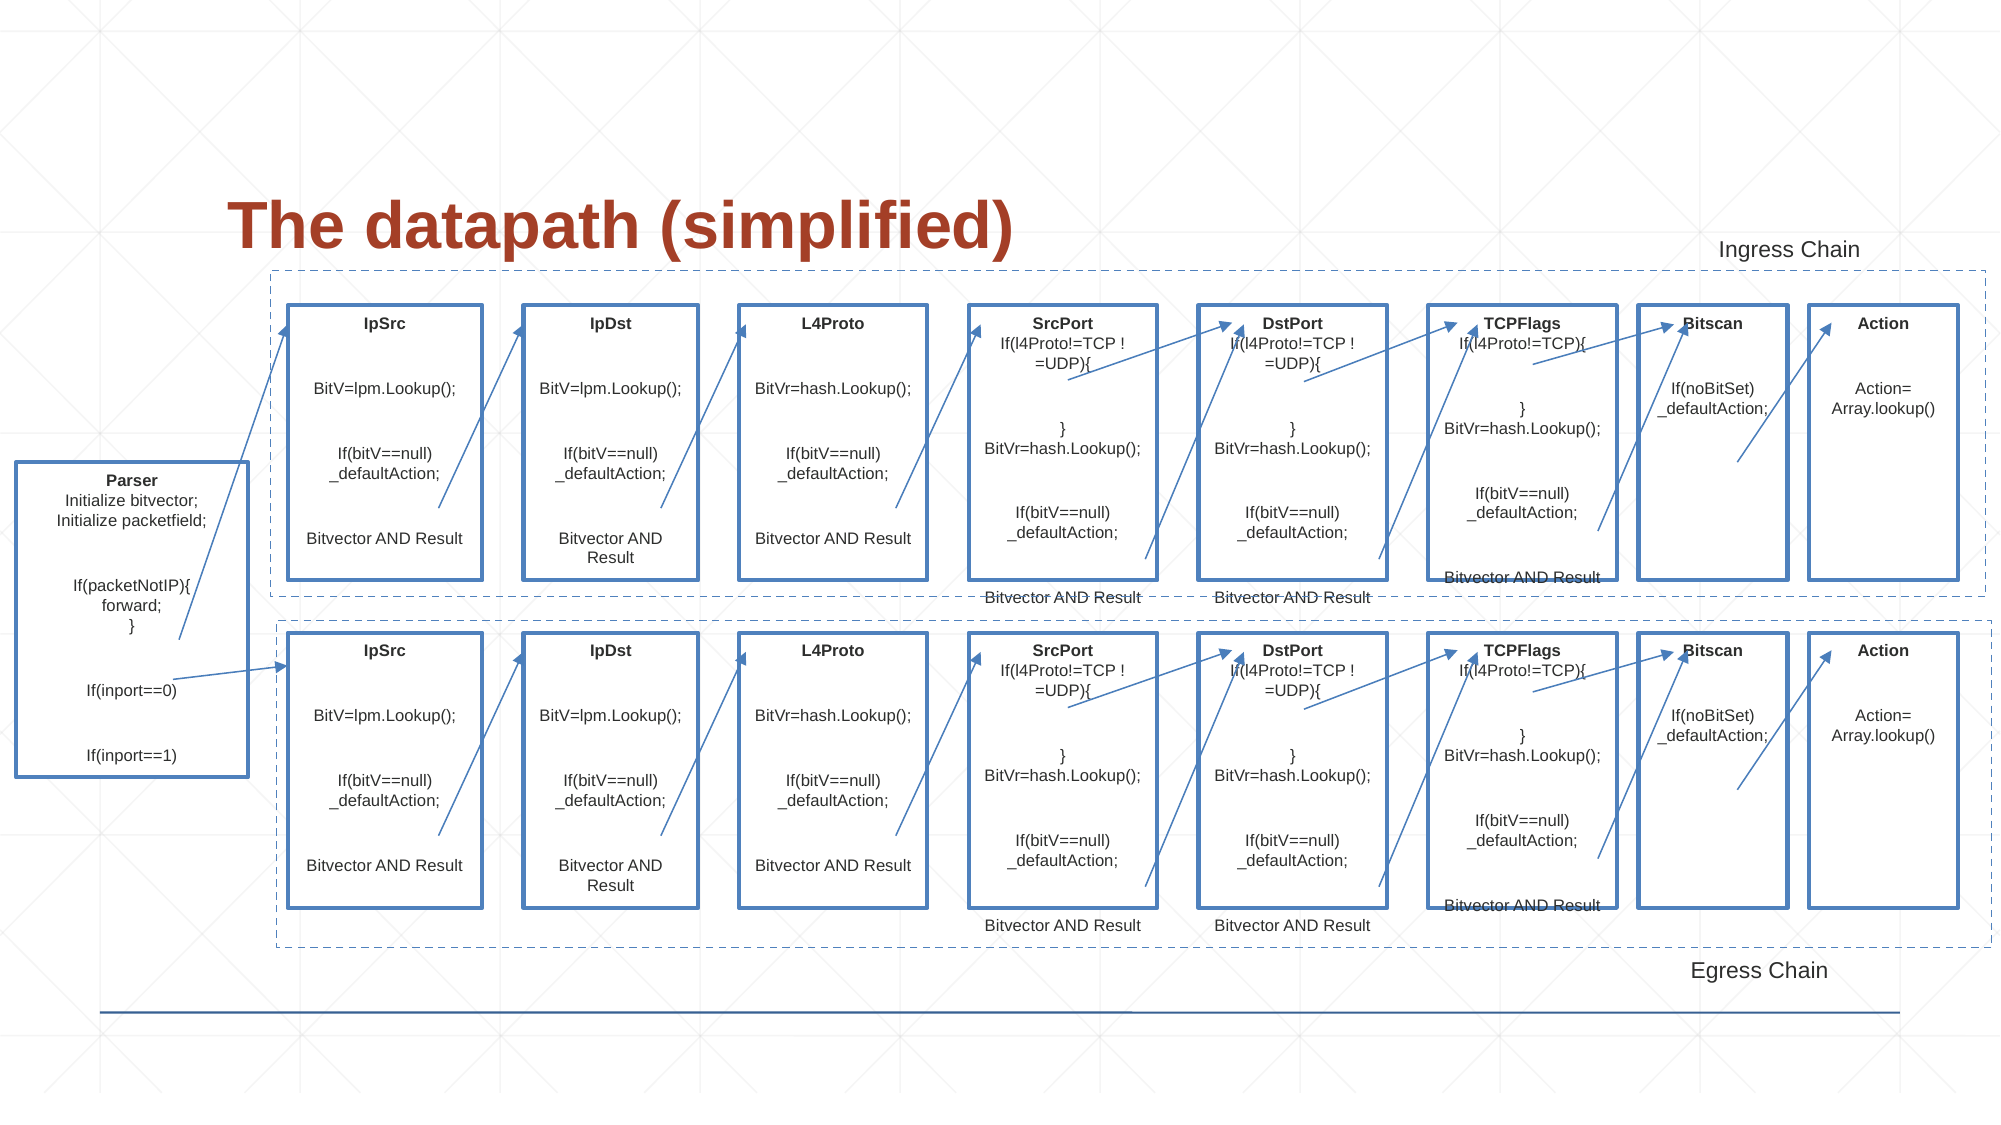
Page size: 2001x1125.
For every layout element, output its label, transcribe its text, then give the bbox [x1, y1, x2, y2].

text_box Egress Chain [1675, 948, 1893, 991]
text_box [172, 661, 276, 681]
text_box Parser Initialize bitvector; Initialize packetfield; If(packetNotIP){ forward; } If(inport==0) If(inport==1) [14, 460, 250, 779]
text_box [268, 268, 1988, 599]
text_box [178, 378, 268, 640]
text_box Ingress Chain [1703, 227, 1922, 270]
text_box The datapath (simplified) [212, 82, 1788, 270]
text_box [274, 619, 1994, 950]
